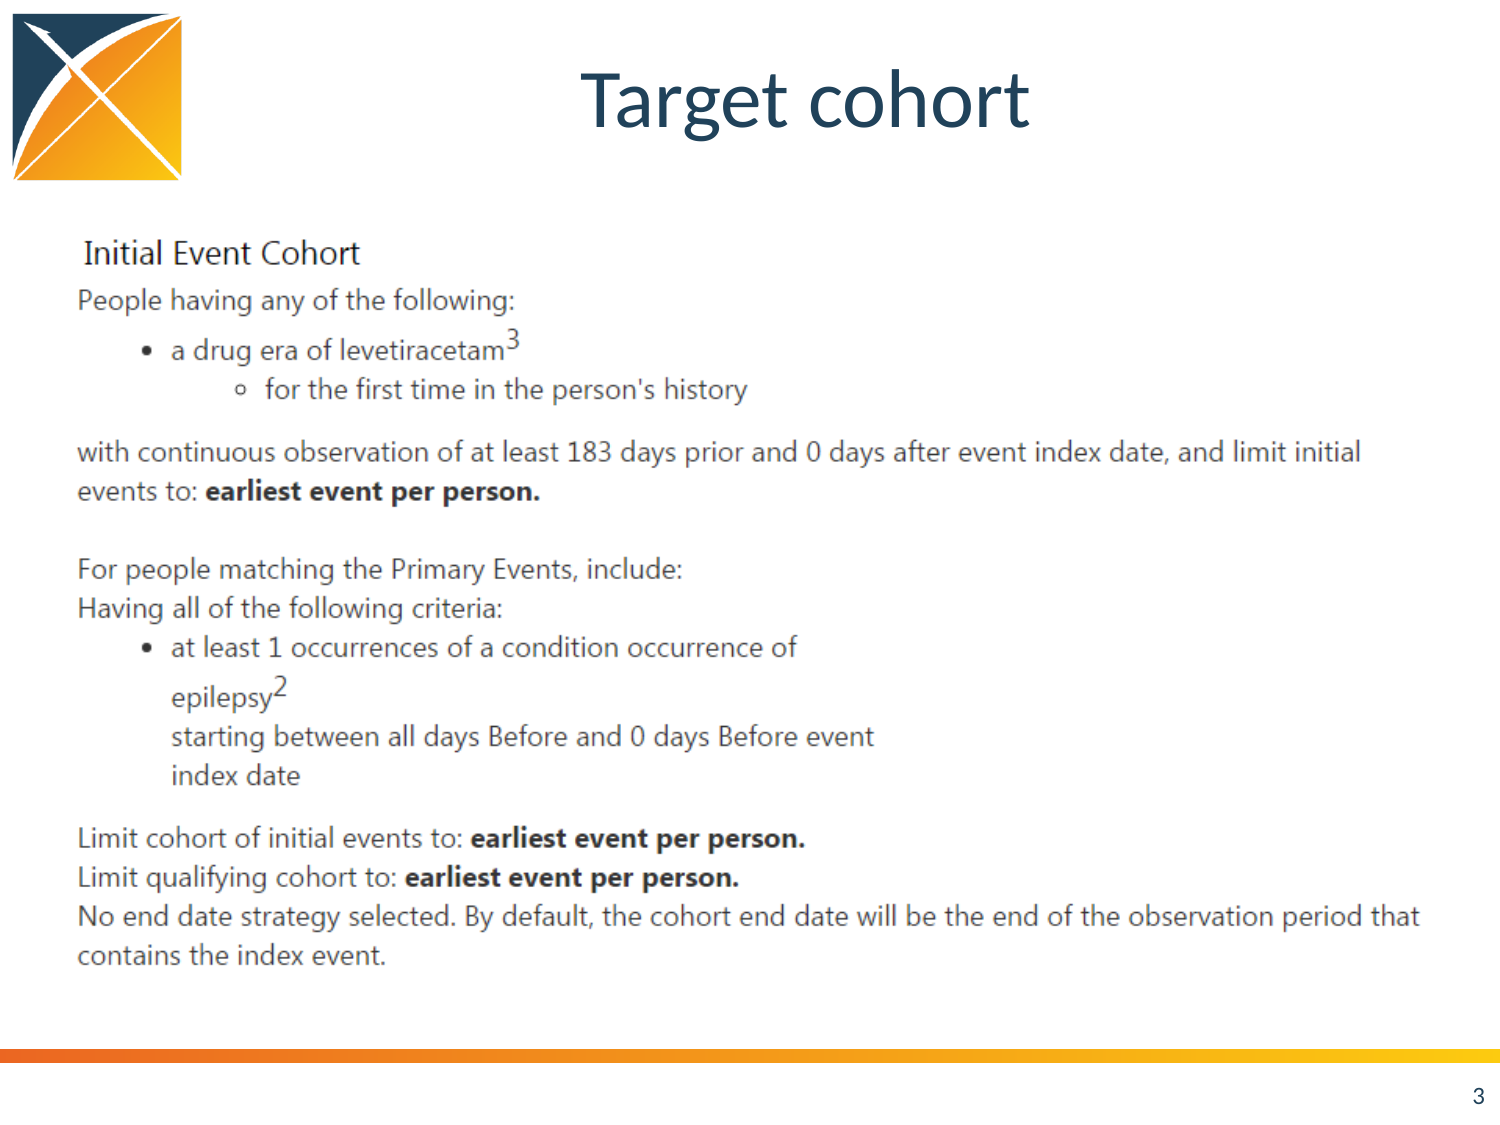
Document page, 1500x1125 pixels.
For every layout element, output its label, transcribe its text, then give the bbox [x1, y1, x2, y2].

picture [0, 0, 206, 200]
slide_number 3 [1149, 1065, 1500, 1125]
title Target cohort [187, 24, 1425, 163]
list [75, 231, 1425, 973]
